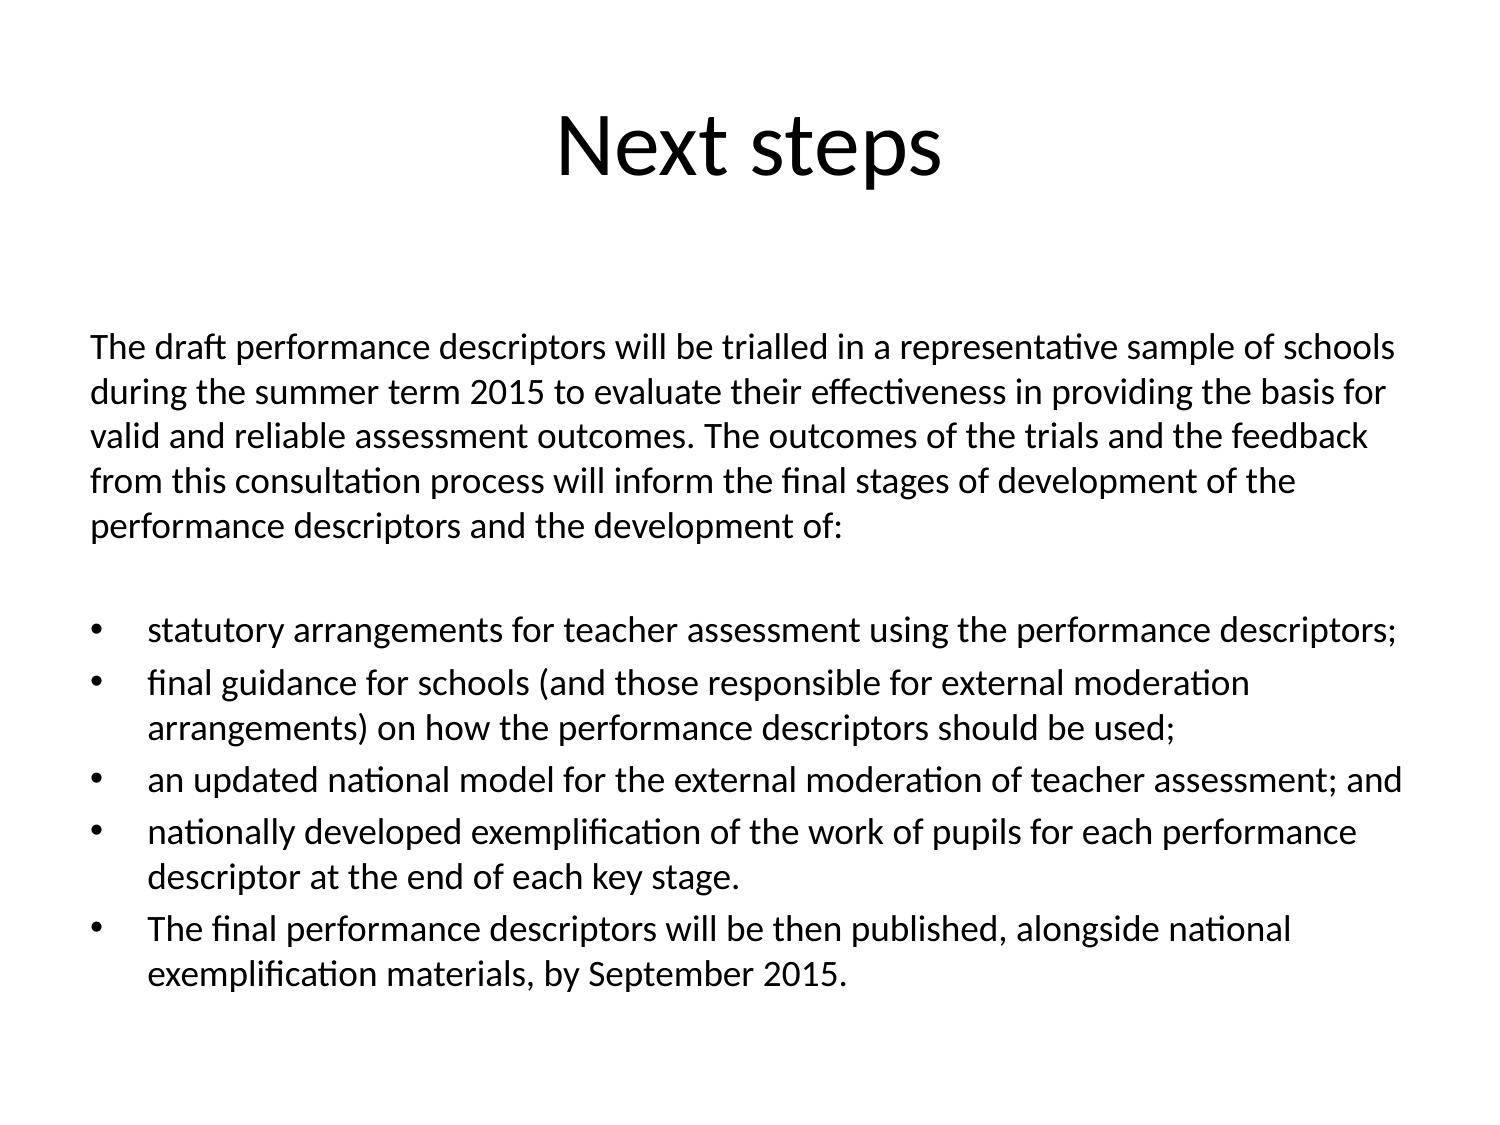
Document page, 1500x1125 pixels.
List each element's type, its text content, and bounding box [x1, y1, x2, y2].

title Next steps [75, 45, 1425, 233]
list The draft performance descriptors will be trialled in a representative sample of schools during the summer term 2015 to evaluate their effectiveness in providing the basis for valid and reliable assessment outcomes. The outcomes of the trials and the feedback from this consultation process will inform the final stages of development of the performance descriptors and the development of: statutory arrangements for teacher assessment using the performance descriptors; final guidance for schools (and those responsible for external moderation arrangements) on how the performance descriptors should be used; an updated national model for the external moderation of teacher assessment; and nationally developed exemplification of the work of pupils for each performance descriptor at the end of each key stage. The final performance descriptors will be then published, alongside national exemplification materials, by September 2015. [75, 262, 1425, 1005]
